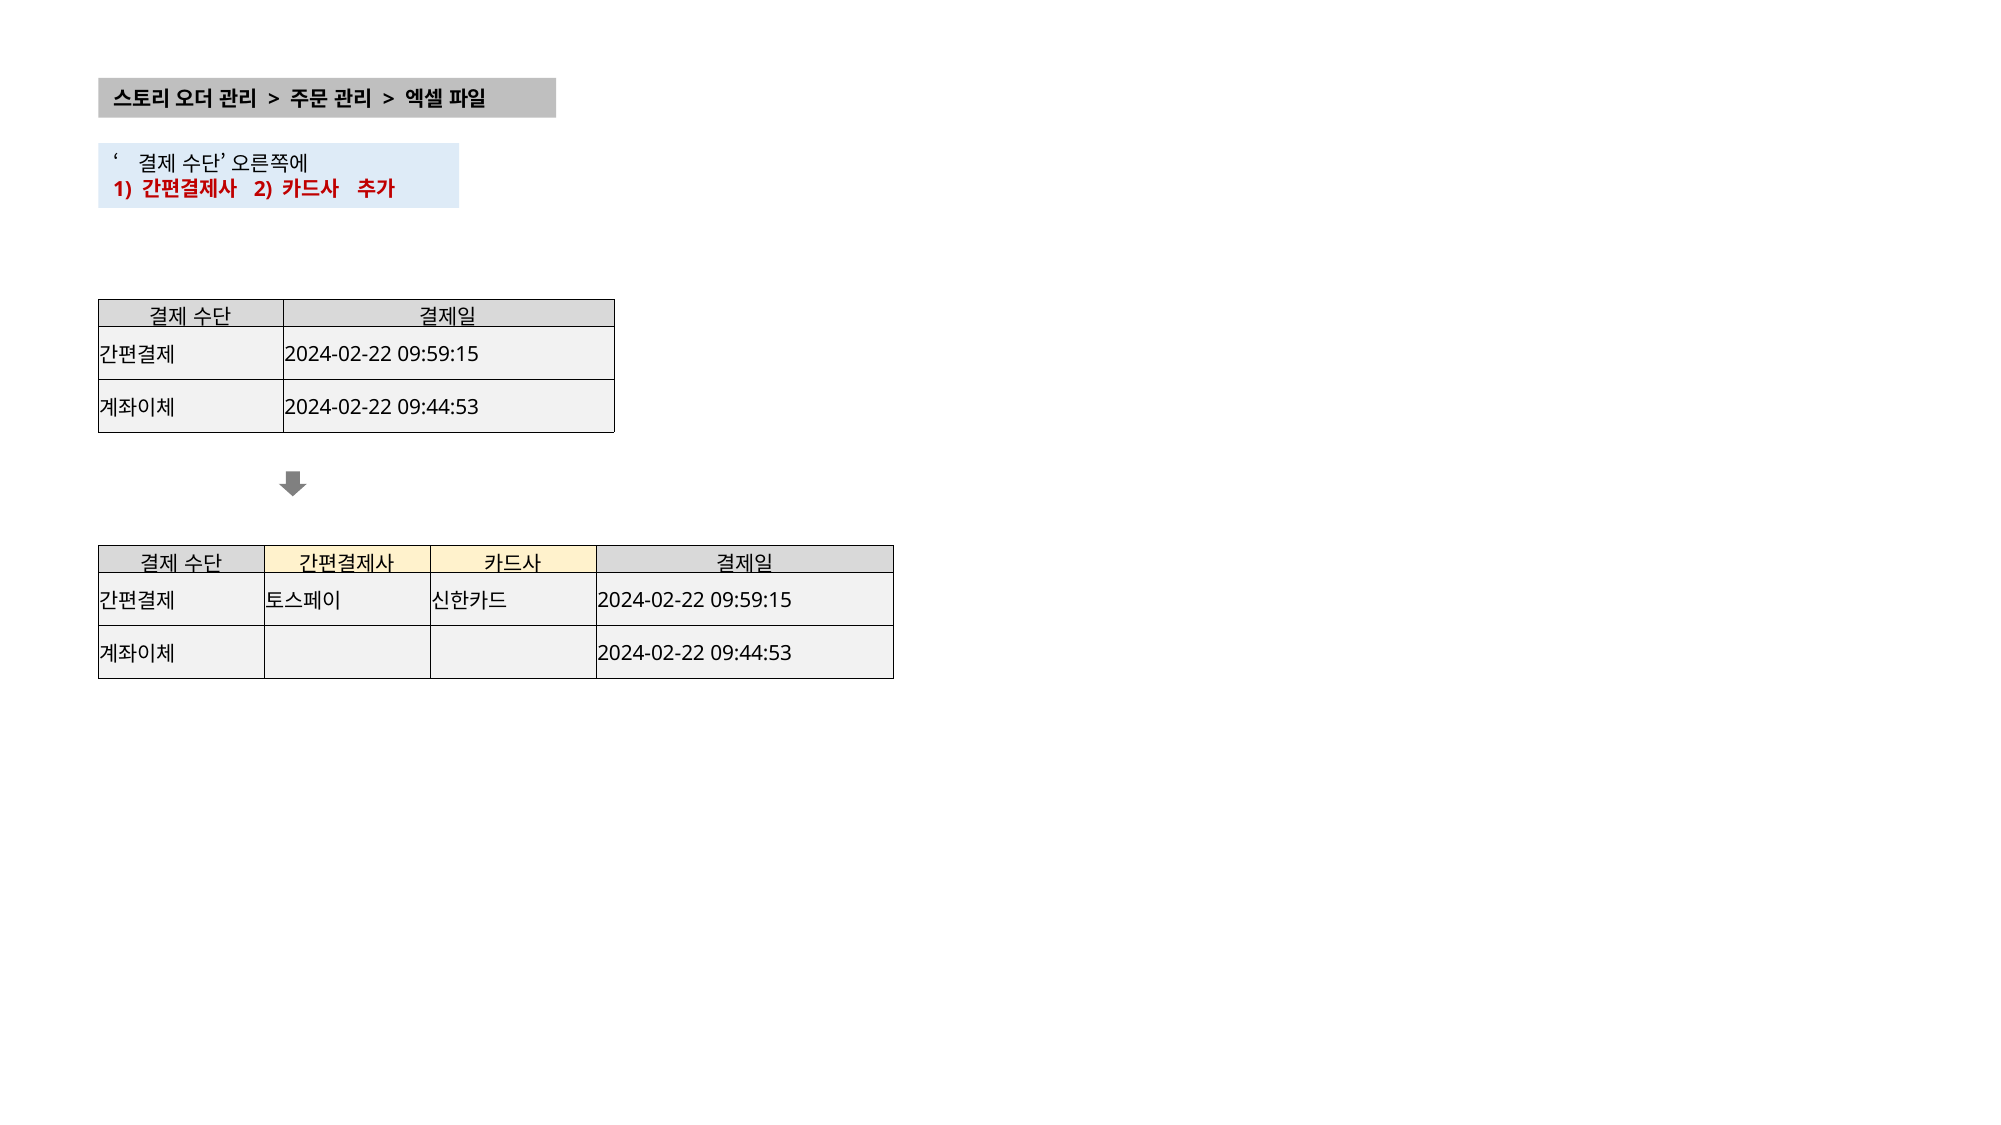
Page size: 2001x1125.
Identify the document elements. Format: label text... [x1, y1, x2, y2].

table_cell 토스페이 [265, 573, 430, 625]
table_cell 2024-02-22 09:59:15 [284, 327, 614, 379]
table_header 카드사 [431, 546, 596, 572]
table_header 결제 수단 [99, 300, 283, 326]
text_box [276, 470, 310, 498]
table_cell 신한카드 [431, 573, 596, 625]
table_header 결제 수단 [99, 546, 264, 572]
table_cell 계좌이체 [99, 626, 264, 678]
text_box ‘결제 수단’ 오른쪽에 1) 간편결제사 2) 카드사 추가 [98, 143, 460, 208]
text_box 스토리 오더 관리 > 주문 관리 > 엑셀 파일 [98, 77, 557, 118]
table_header 결제일 [284, 300, 614, 326]
table_cell [265, 626, 430, 678]
table_cell 2024-02-22 09:59:15 [597, 573, 893, 625]
table_header 간편결제사 [265, 546, 430, 572]
table_cell 계좌이체 [99, 380, 283, 432]
table_cell 간편결제 [99, 573, 264, 625]
table_cell 간편결제 [99, 327, 283, 379]
table_cell [431, 626, 596, 678]
table_header 결제일 [597, 546, 893, 572]
table_cell 2024-02-22 09:44:53 [284, 380, 614, 432]
table_cell 2024-02-22 09:44:53 [597, 626, 893, 678]
